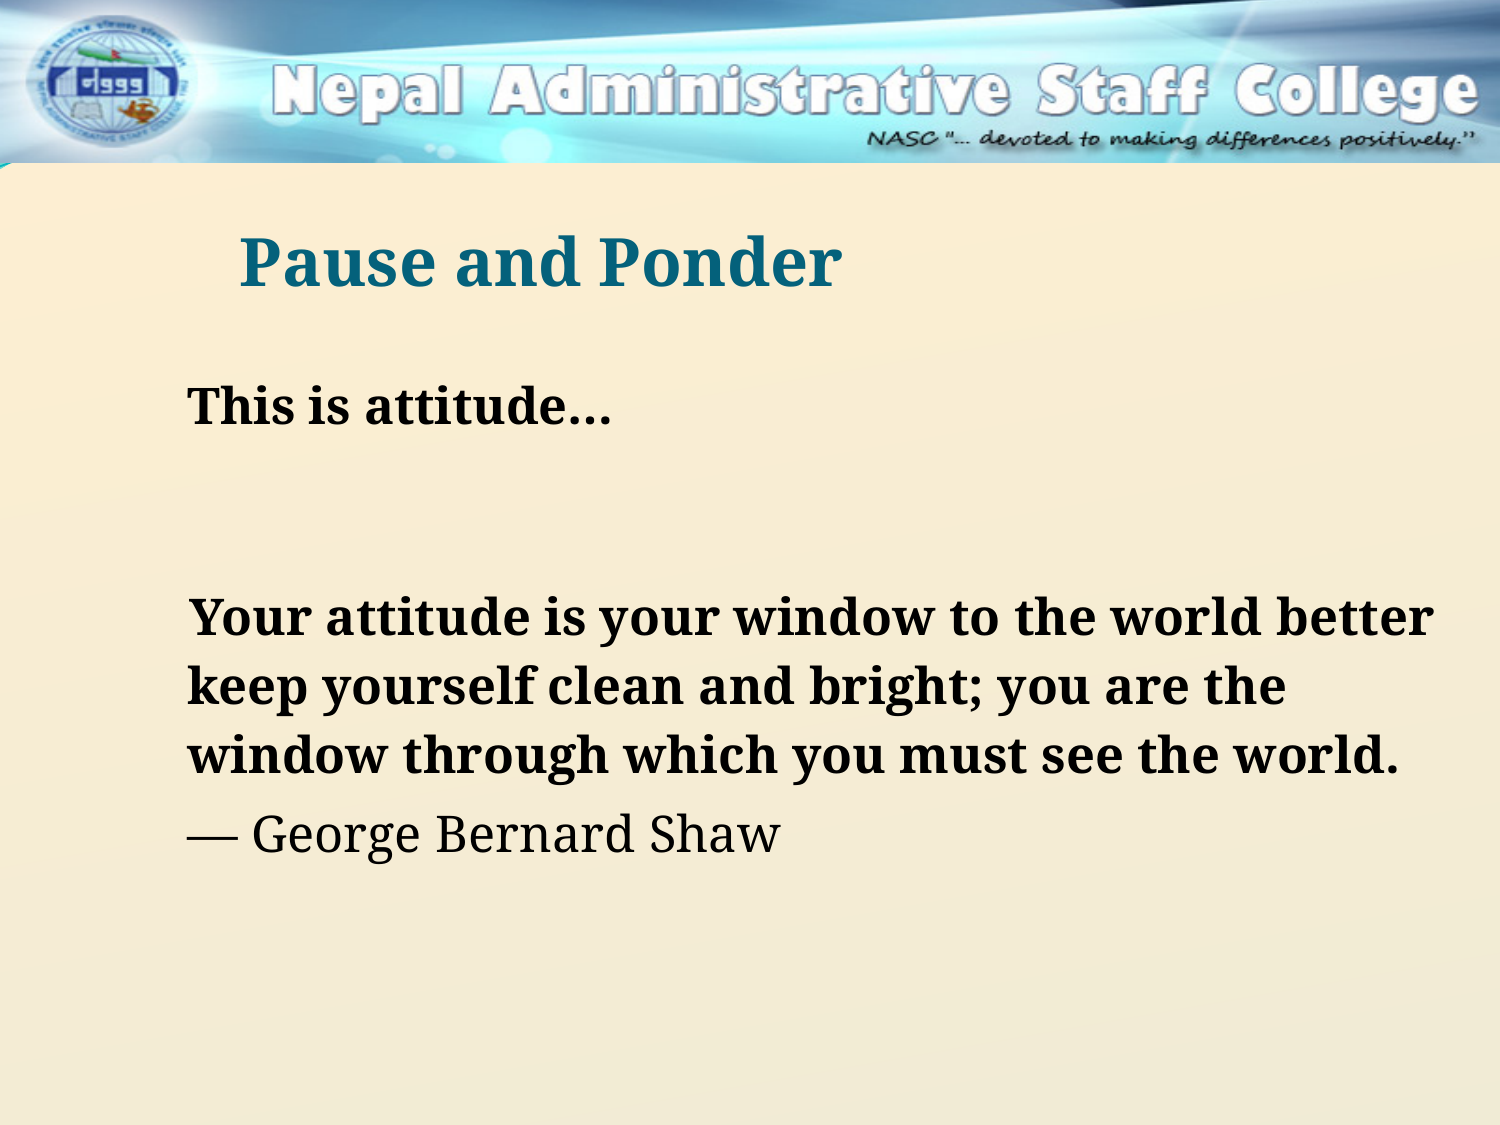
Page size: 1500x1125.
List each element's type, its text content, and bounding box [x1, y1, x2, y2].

list Your attitude is your window to the world better keep yourself clean and bright; you are the window through which you must see the world. — George Bernard Shaw [137, 575, 1469, 913]
title This is attitude… [187, 362, 1182, 550]
text_box Pause and Ponder [225, 212, 1088, 308]
picture [0, 0, 1500, 163]
